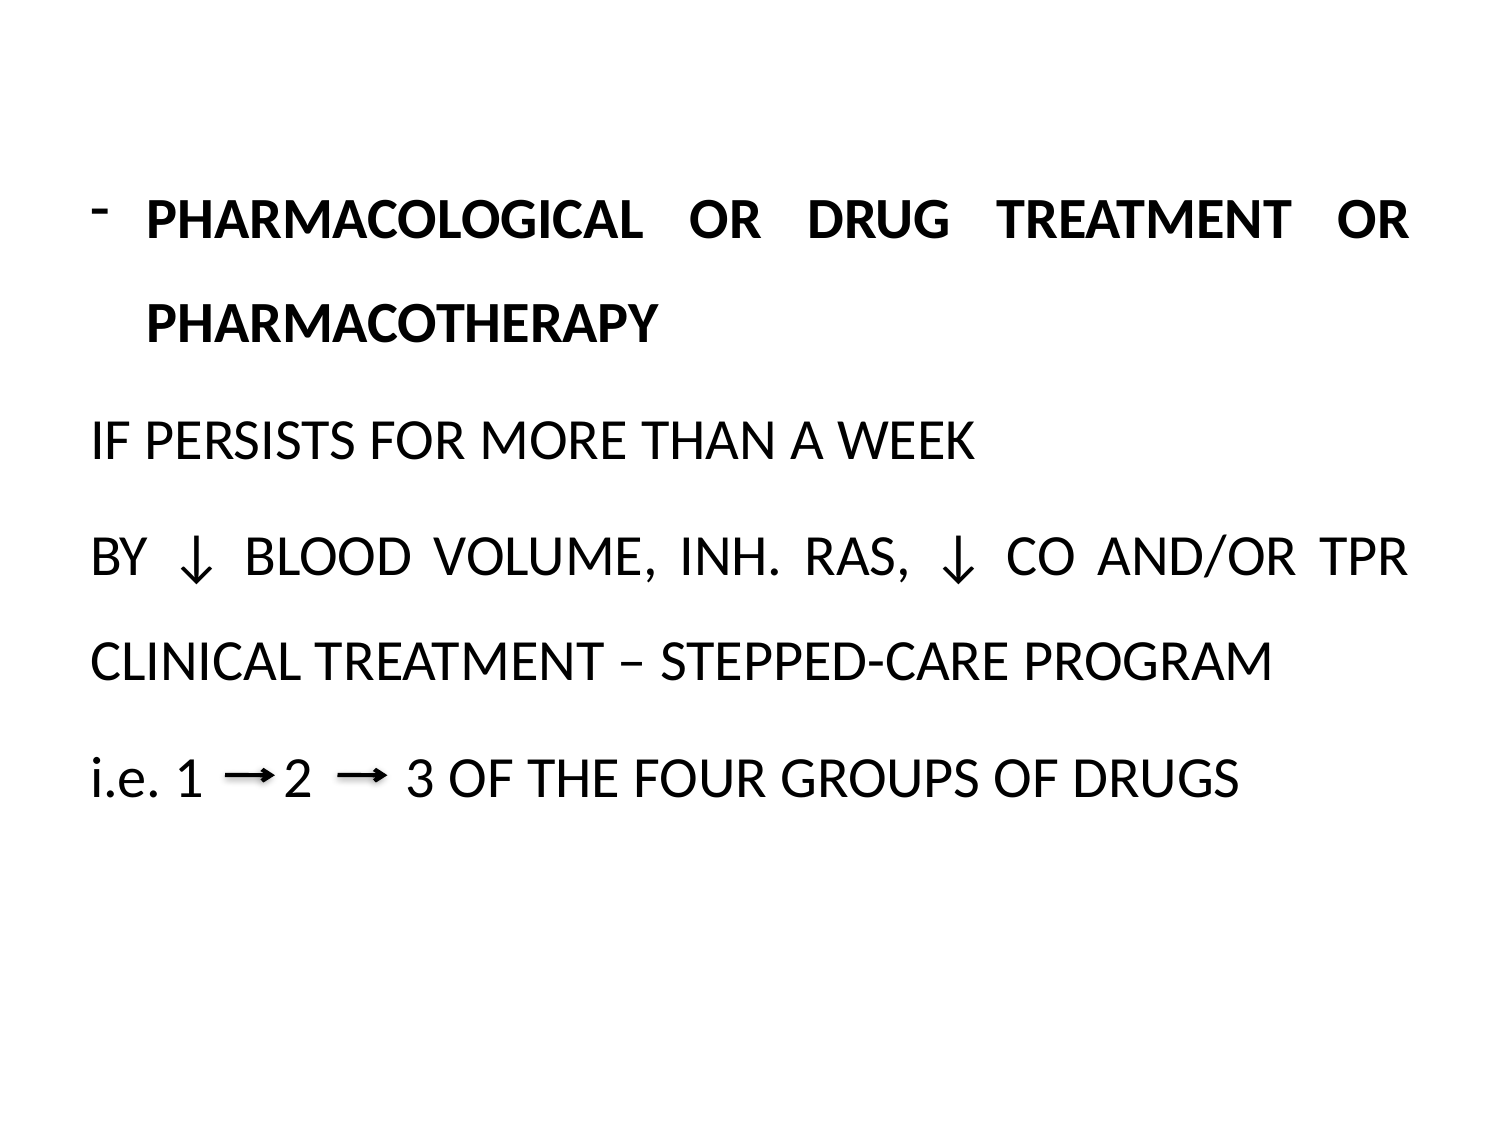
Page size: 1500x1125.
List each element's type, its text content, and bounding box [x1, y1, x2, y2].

list PHARMACOLOGICAL OR DRUG TREATMENT OR PHARMACOTHERAPY IF PERSISTS FOR MORE THAN A WEEK BY ↓ BLOOD VOLUME, INH. RAS, ↓ CO AND/OR TPR CLINICAL TREATMENT – STEPPED-CARE PROGRAM i.e. 1 2 3 OF THE FOUR GROUPS OF DRUGS [75, 137, 1425, 880]
